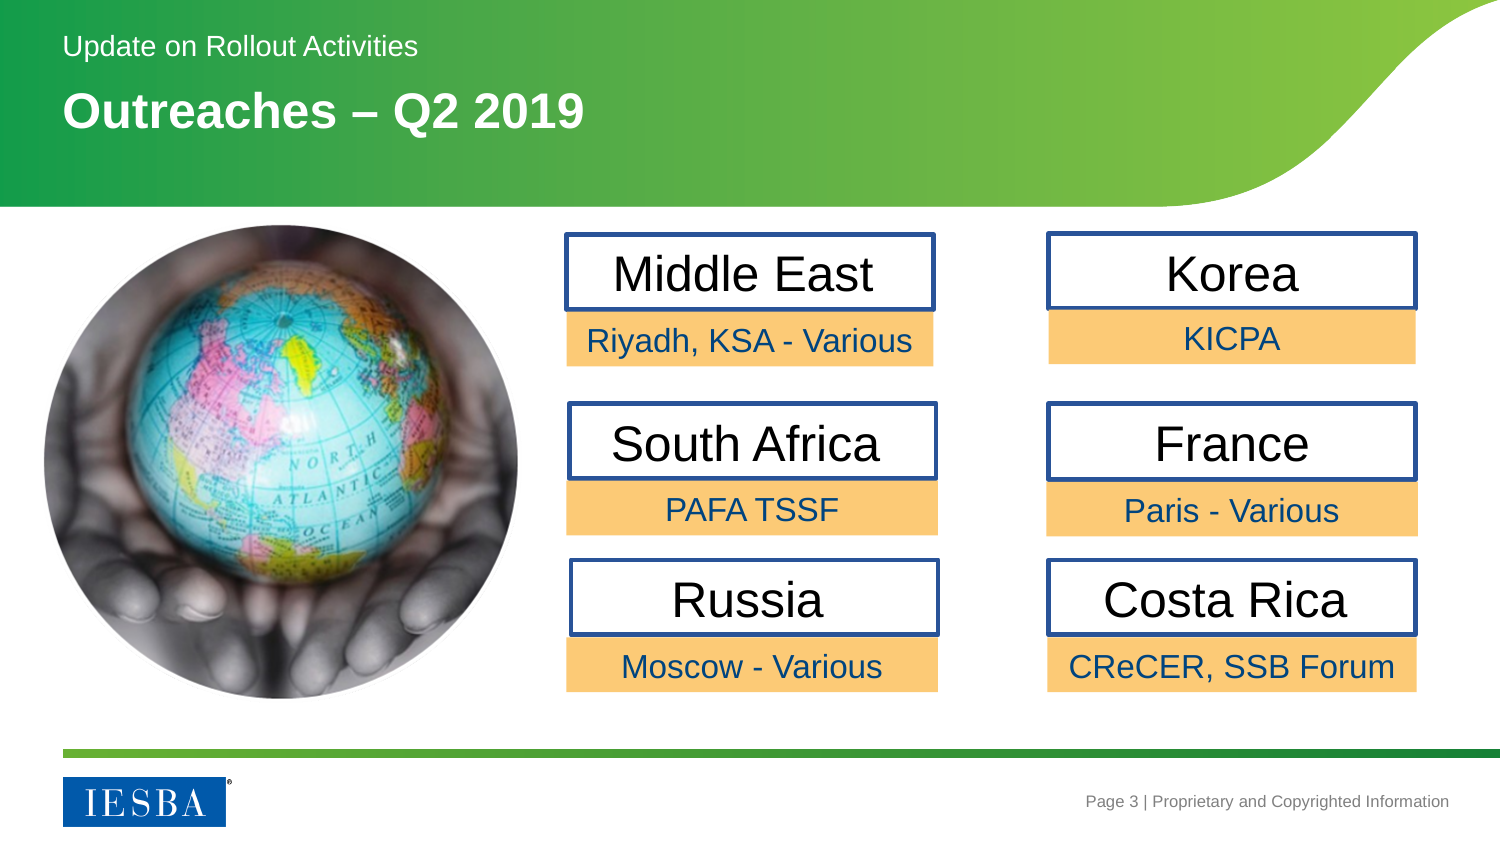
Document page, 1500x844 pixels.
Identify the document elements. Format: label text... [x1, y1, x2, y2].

text_box Middle East [566, 234, 934, 310]
text_box South Africa [569, 403, 937, 479]
text_box PAFA TSSF [566, 480, 938, 536]
picture [40, 221, 522, 703]
text_box Paris - Various [1046, 481, 1418, 537]
text_box KICPA [1048, 309, 1416, 365]
text_box CReCER, SSB Forum [1047, 637, 1417, 693]
text_box Riyadh, KSA - Various [566, 311, 934, 367]
text_box France [1048, 403, 1416, 480]
text_box Korea [1048, 233, 1416, 309]
picture [63, 777, 232, 827]
text_box Moscow - Various [566, 637, 938, 693]
text_box Update on Rollout Activities [62, 27, 500, 56]
title Outreaches – Q2 2019 [62, 75, 1300, 142]
text_box Russia [571, 559, 939, 635]
text_box Costa Rica [1048, 559, 1416, 635]
picture [0, 0, 1500, 207]
